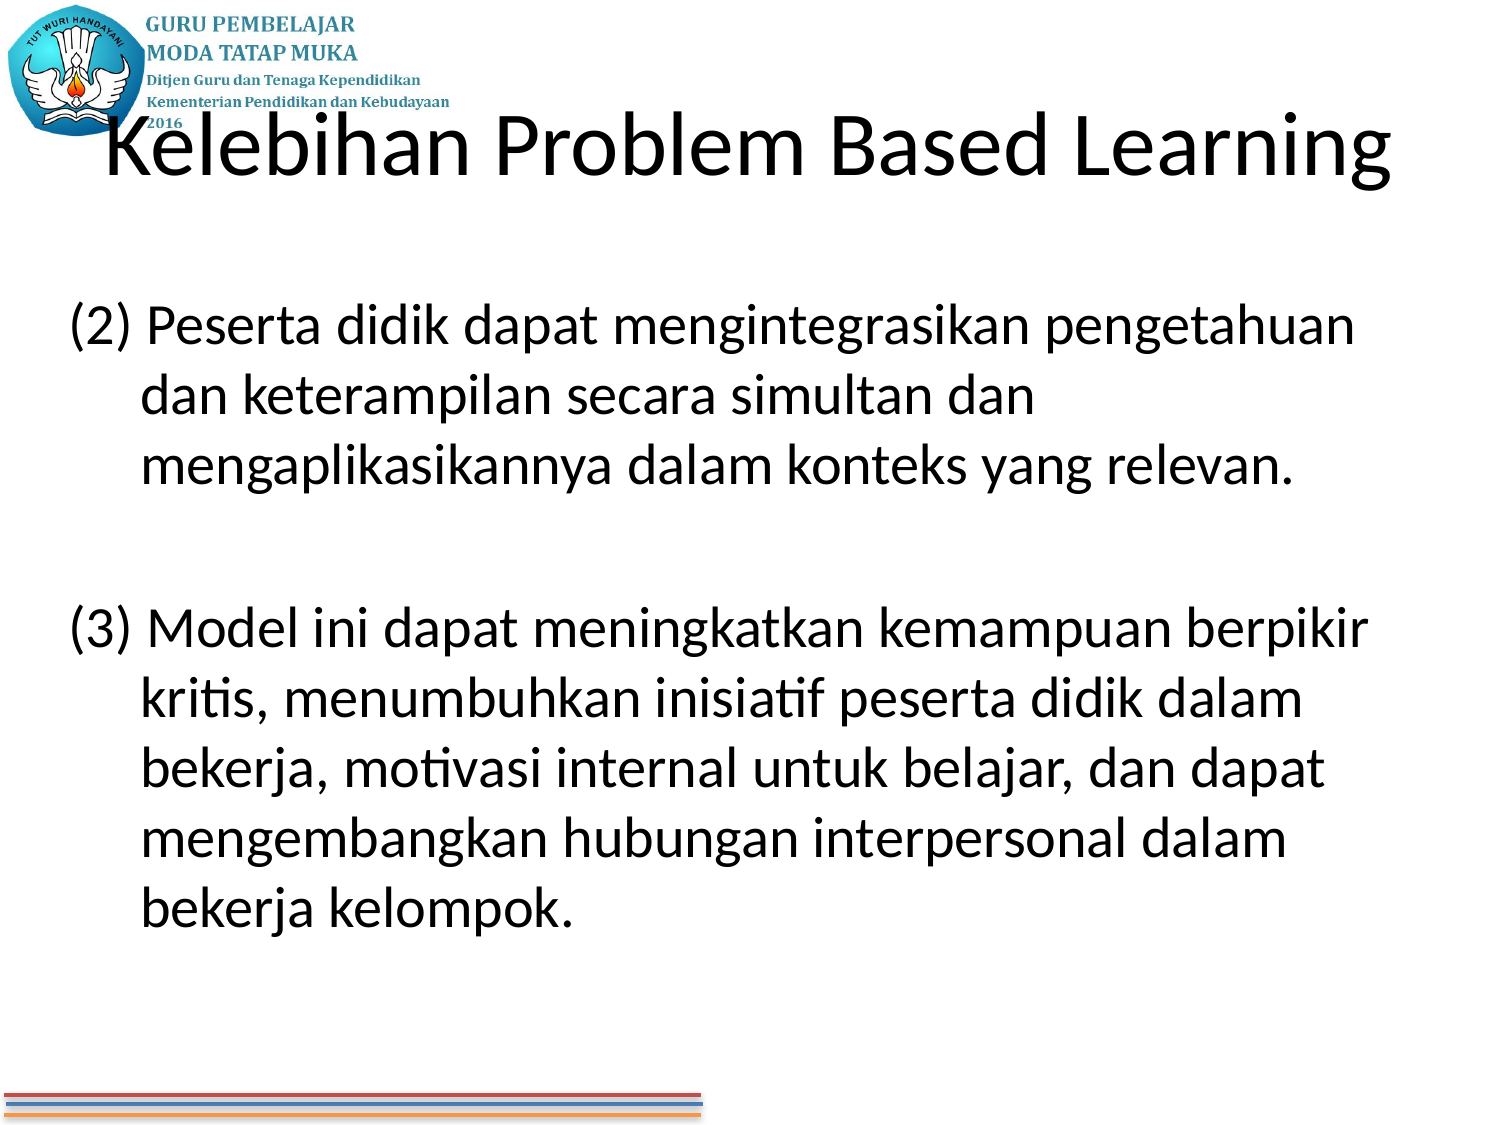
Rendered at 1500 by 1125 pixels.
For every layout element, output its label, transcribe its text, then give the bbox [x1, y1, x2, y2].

picture [4, 0, 455, 139]
list (2) Peserta didik dapat mengintegrasikan pengetahuan dan keterampilan secara simultan dan mengaplikasikannya dalam konteks yang relevan. (3) Model ini dapat meningkatkan kemampuan berpikir kritis, menumbuhkan inisiatif peserta didik dalam bekerja, motivasi internal untuk belajar, dan dapat mengembangkan hubungan interpersonal dalam bekerja kelompok. [53, 278, 1447, 1005]
title Kelebihan Problem Based Learning [75, 45, 1425, 233]
